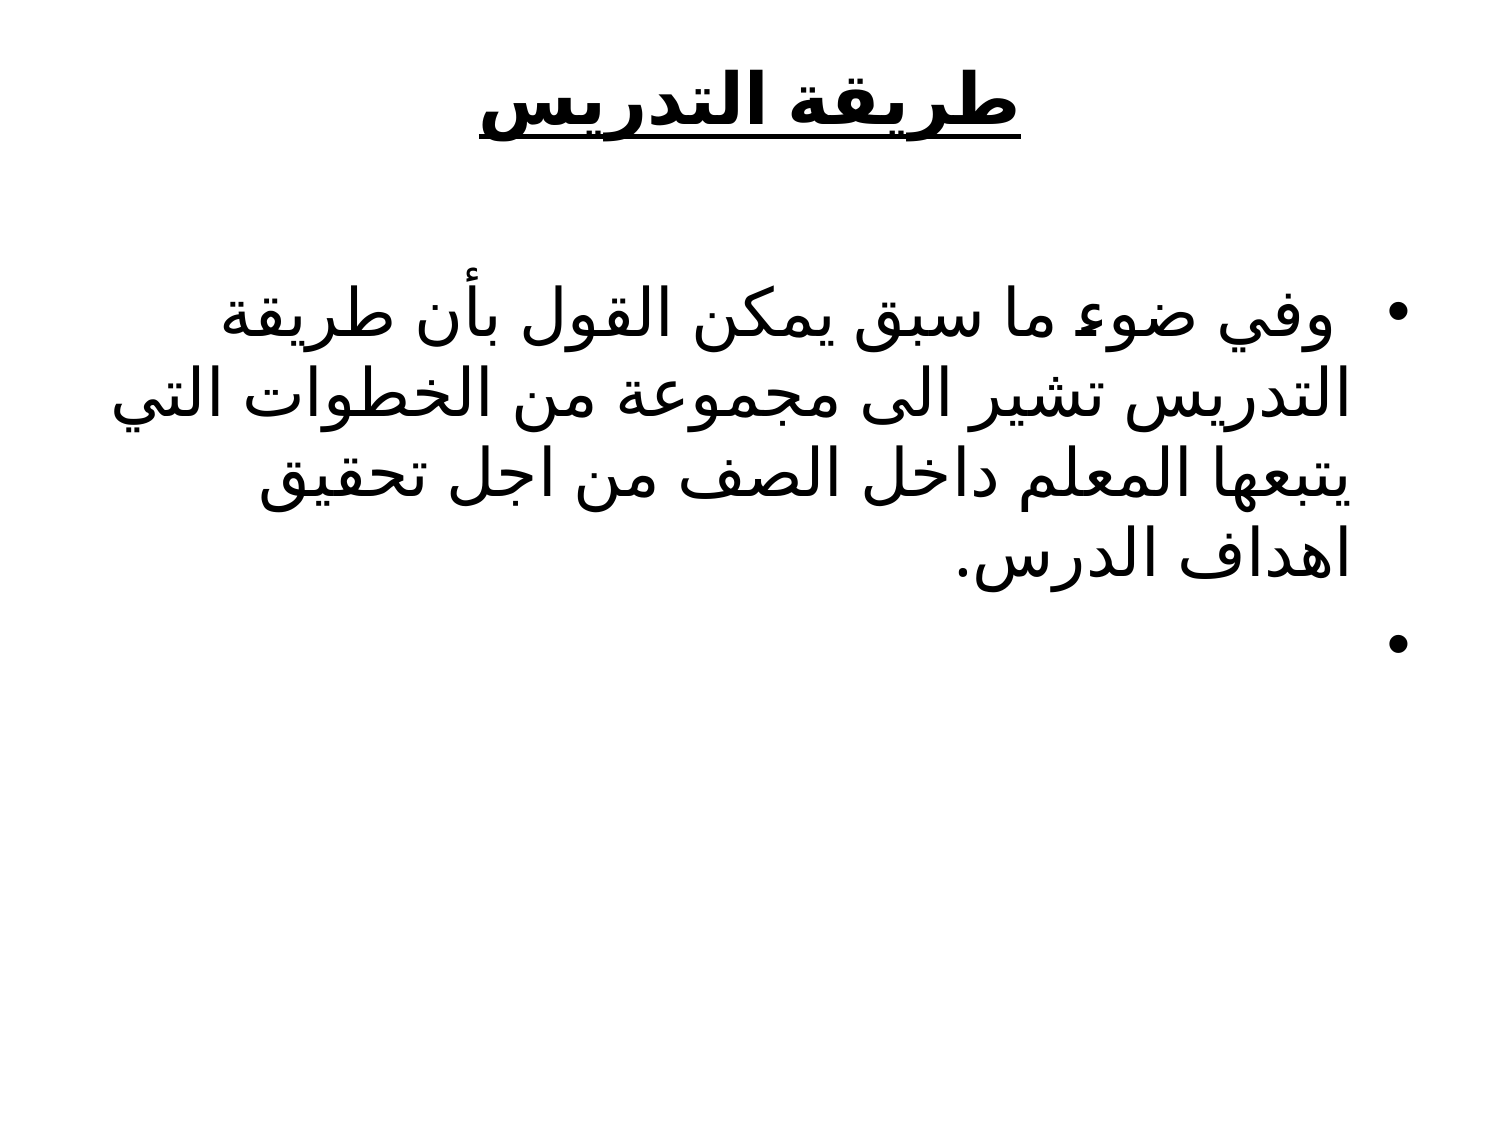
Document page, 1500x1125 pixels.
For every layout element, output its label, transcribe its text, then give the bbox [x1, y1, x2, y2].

list وفي ضوء ما سبق يمكن القول بأن طريقة التدريس تشير الى مجموعة من الخطوات التي يتبعها المعلم داخل الصف من اجل تحقيق اهداف الدرس. [75, 262, 1425, 1083]
title طريقة التدريس [75, 45, 1425, 233]
